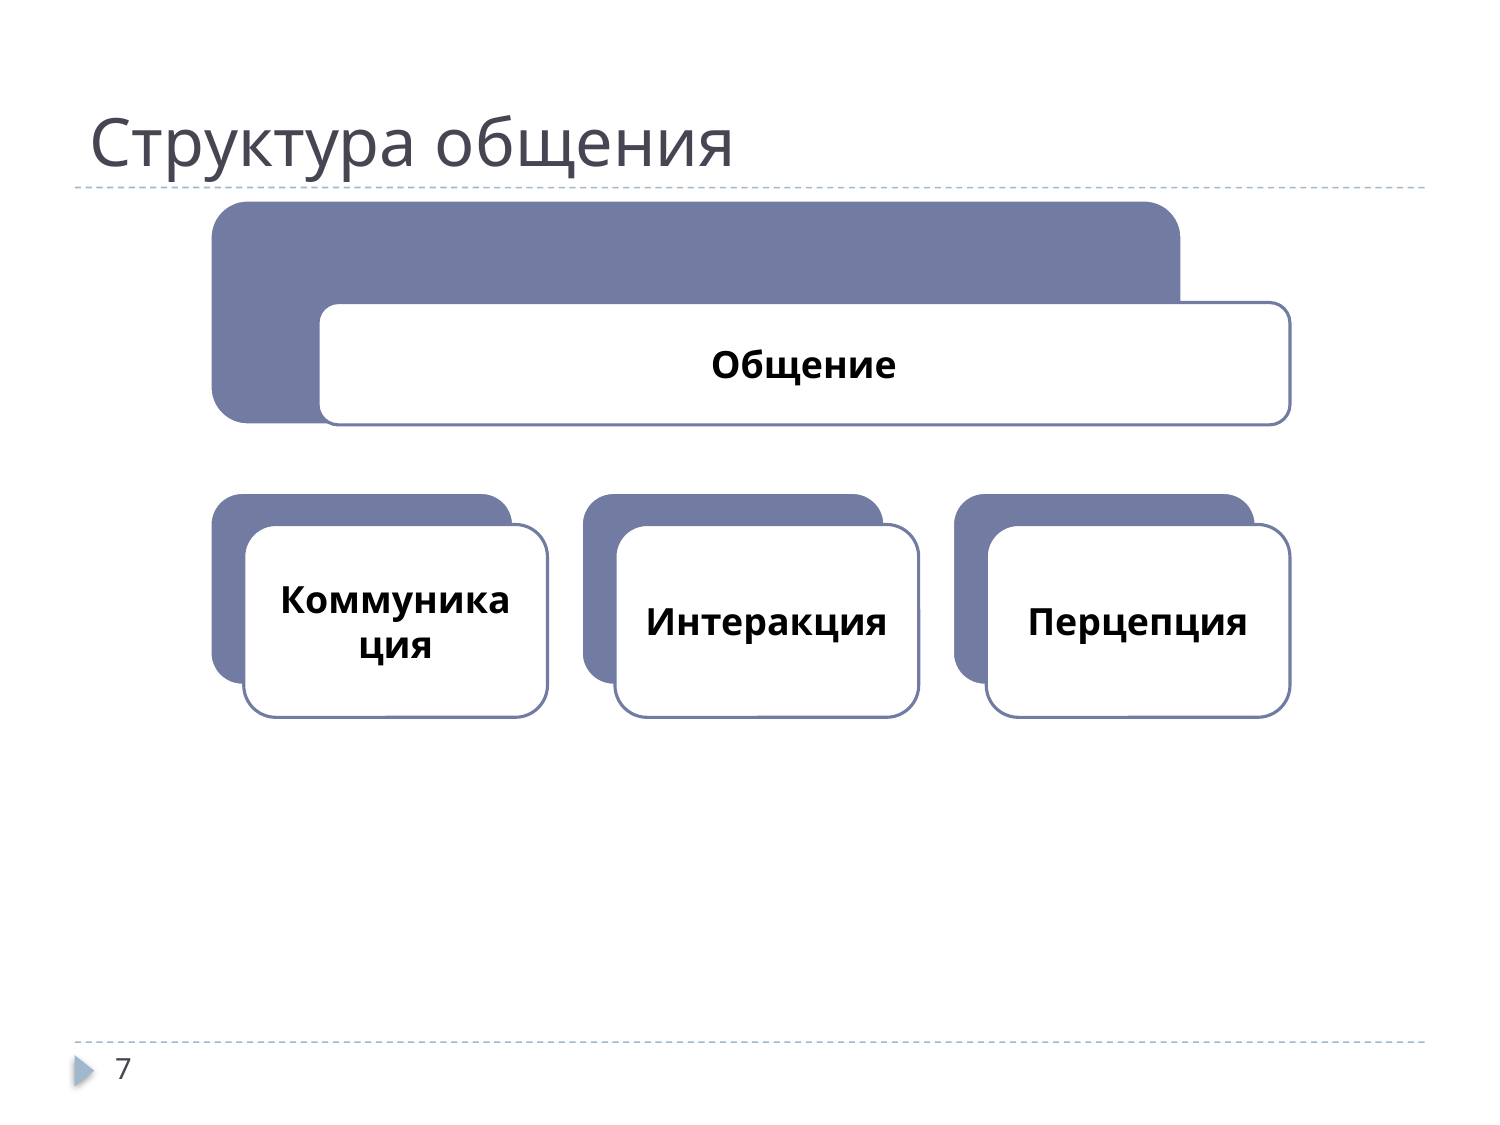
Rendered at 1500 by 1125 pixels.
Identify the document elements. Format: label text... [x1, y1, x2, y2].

slide_number 7 [100, 1042, 426, 1103]
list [74, 199, 1426, 1011]
title Структура общения [75, 24, 1425, 188]
